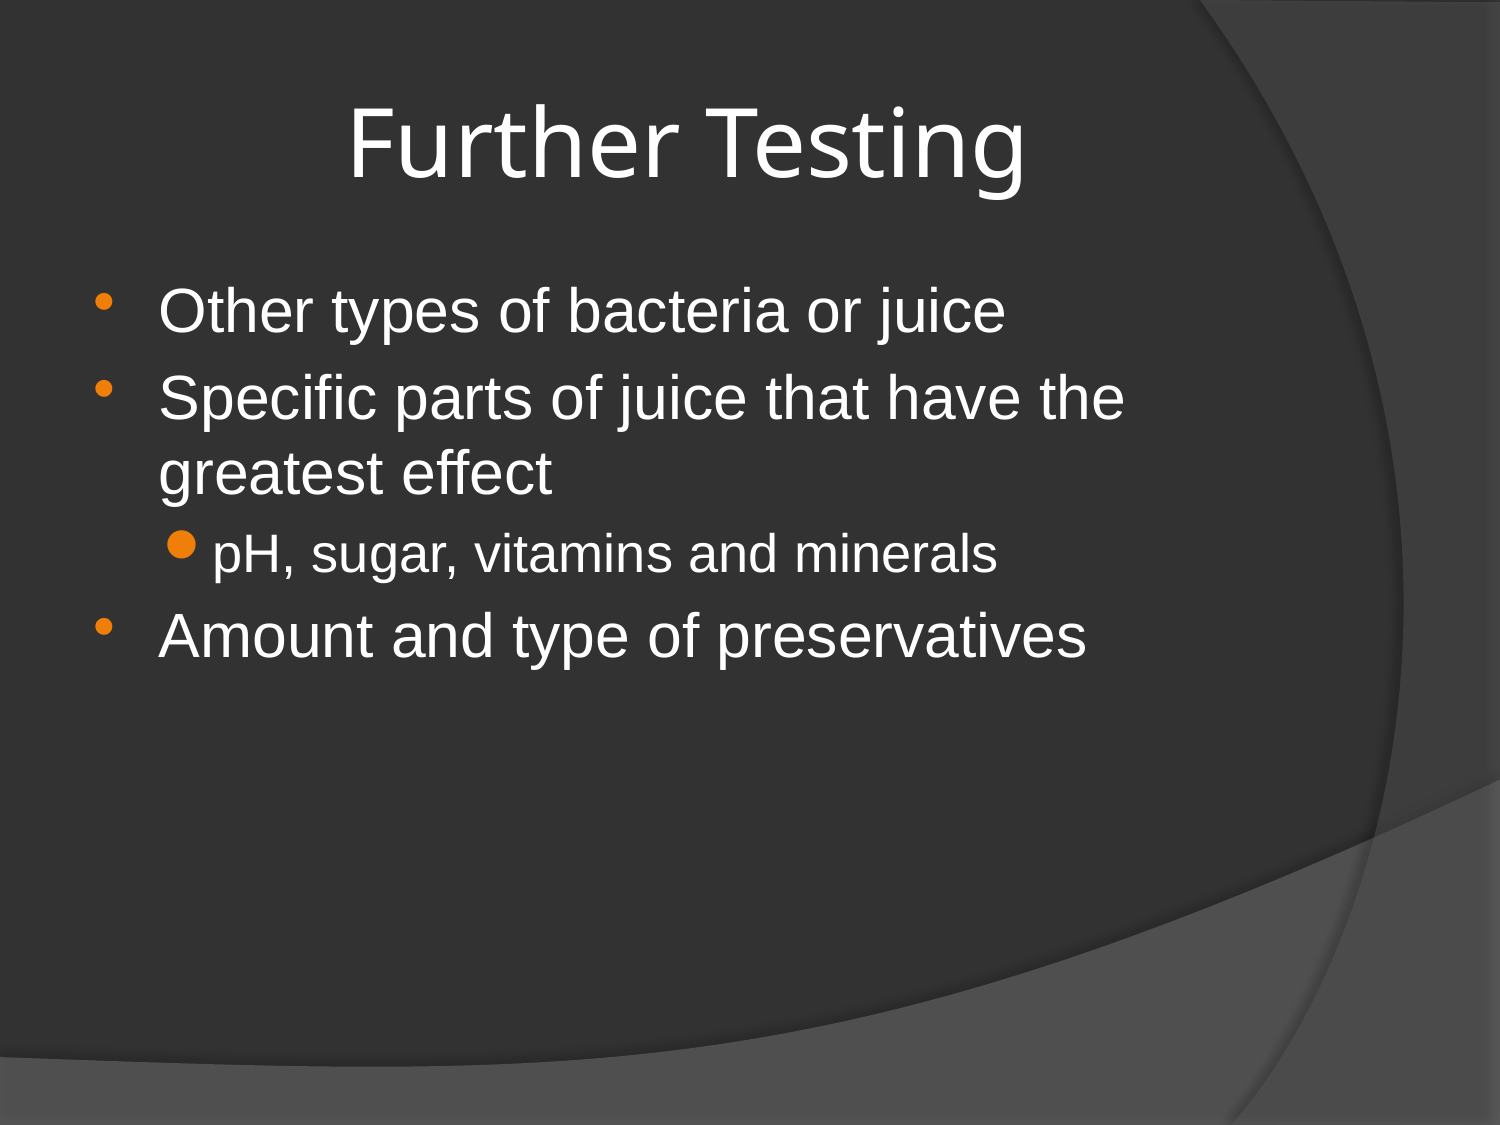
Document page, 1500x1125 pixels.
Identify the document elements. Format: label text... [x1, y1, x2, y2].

list Other types of bacteria or juice Specific parts of juice that have the greatest effect pH, sugar, vitamins and minerals Amount and type of preservatives [75, 262, 1300, 1005]
title Further Testing [75, 45, 1300, 233]
